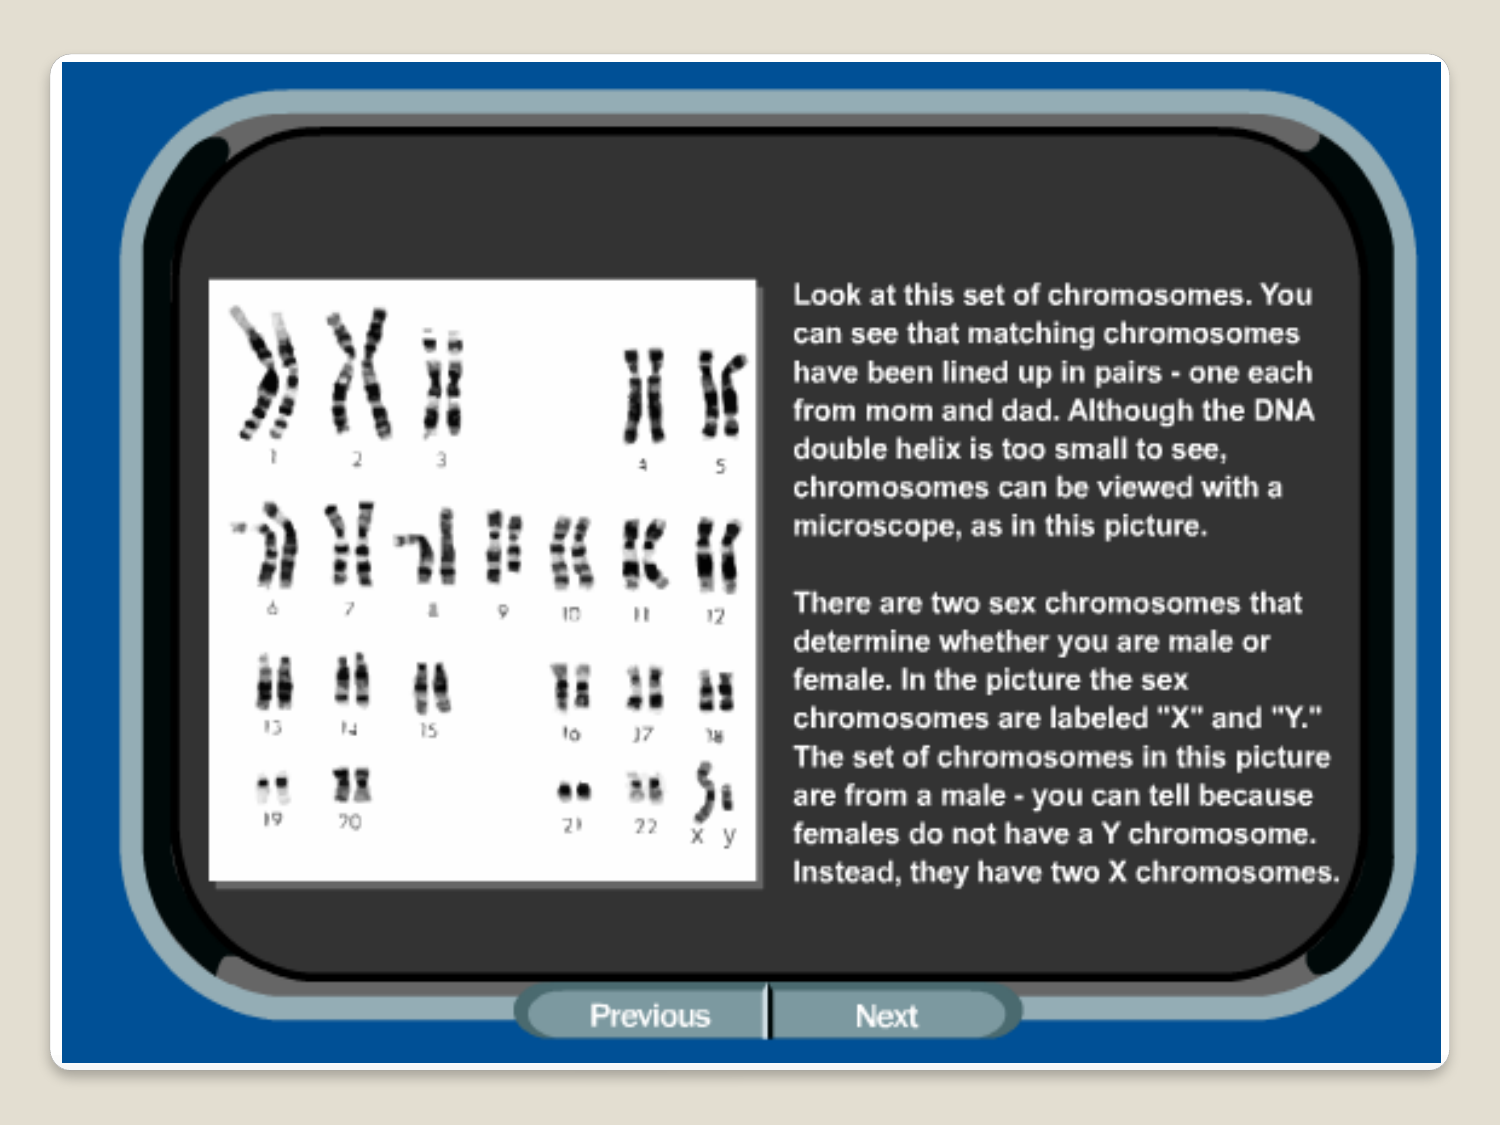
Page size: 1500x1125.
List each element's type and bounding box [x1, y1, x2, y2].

picture [62, 62, 1442, 1063]
